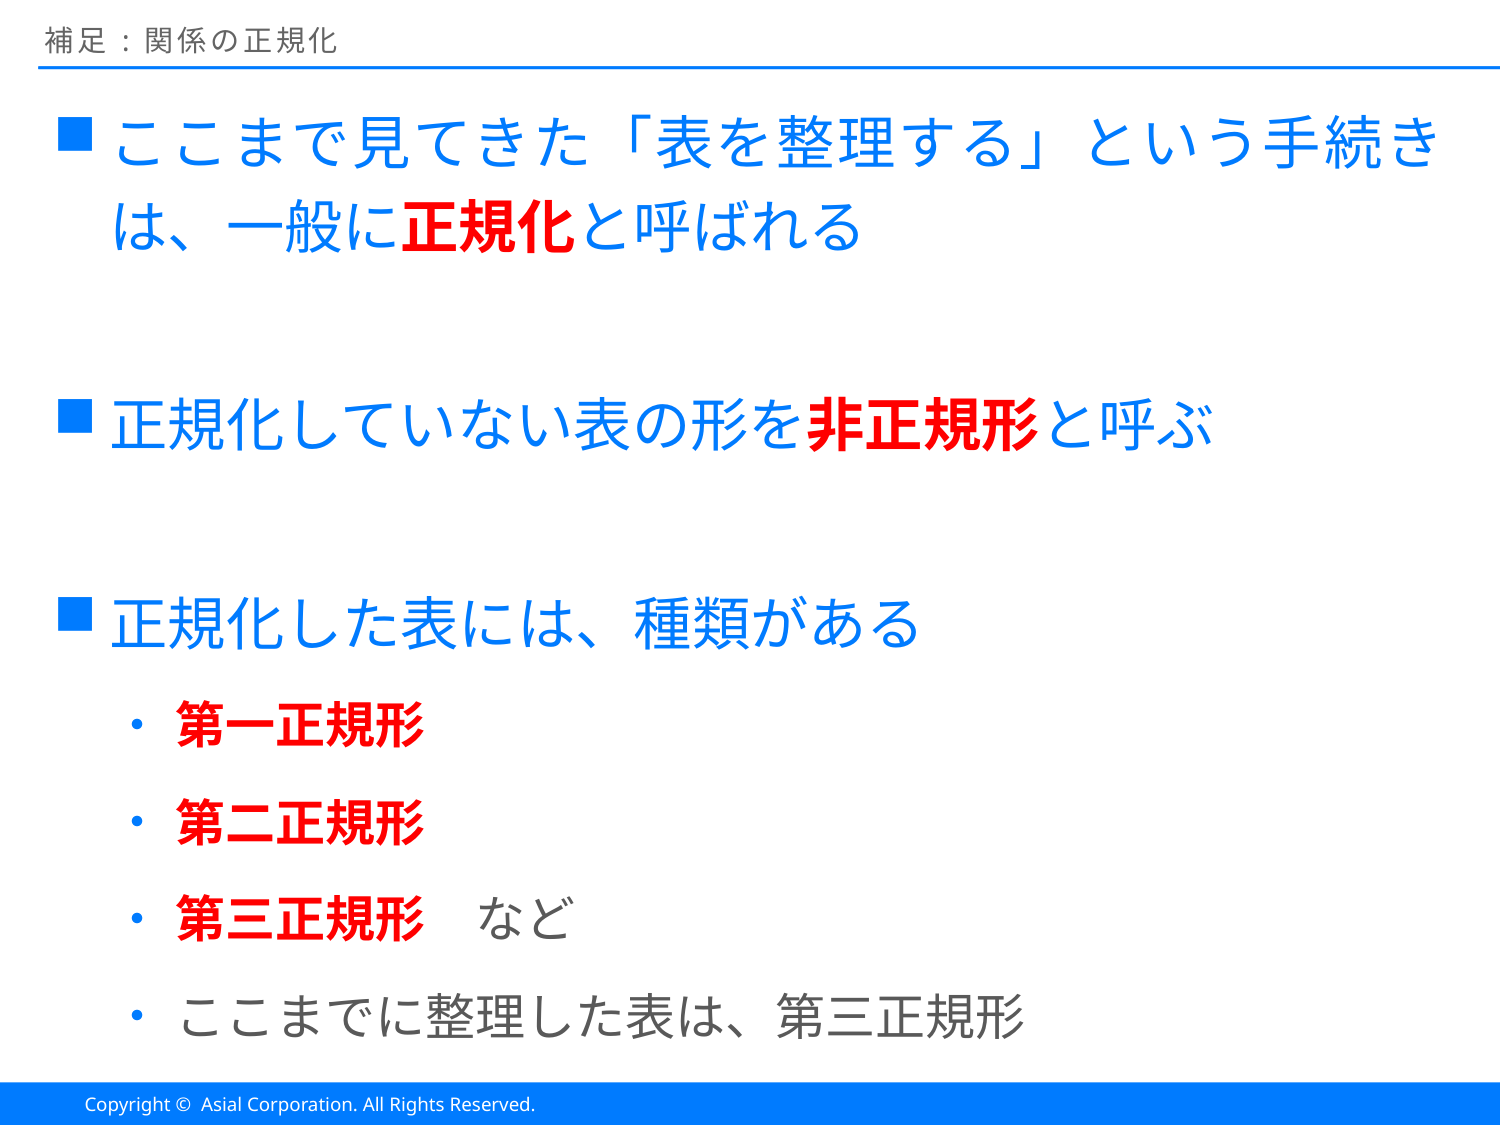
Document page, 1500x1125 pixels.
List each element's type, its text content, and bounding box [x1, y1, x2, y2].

title 補足:関係の正規化 [29, 7, 1223, 72]
list ここまで見てきた「表を整理する」という手続きは、一般に正規化と呼ばれる 正規化していない表の形を非正規形と呼ぶ 正規化した表には、種類がある 第一正規形 第二正規形 第三正規形 など ここまでに整理した表は、第三正規形 [38, 84, 1459, 988]
